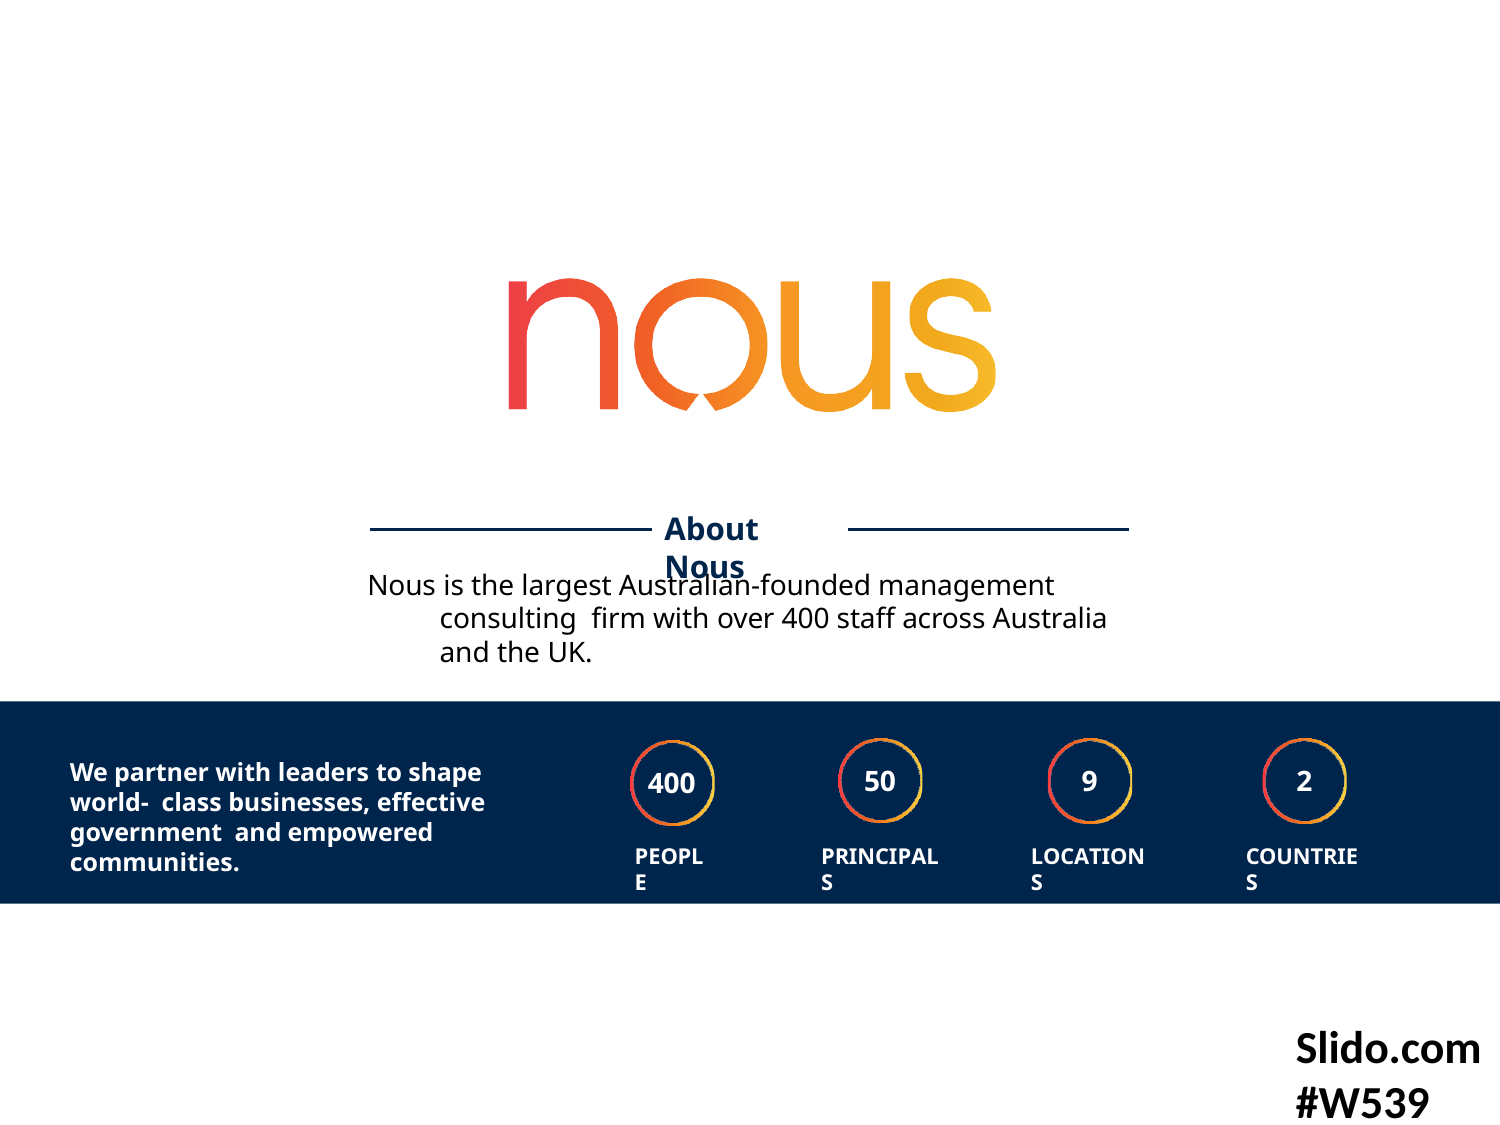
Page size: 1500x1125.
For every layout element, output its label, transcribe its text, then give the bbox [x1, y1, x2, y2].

text_box Nous is the largest Australian-founded management consulting firm with over 400 staff across Australia and the UK. [365, 565, 662, 669]
text_box [0, 701, 1500, 904]
text_box Nous is the largest Australian-founded management consulting firm with over 400 staff across Australia and the UK. [837, 565, 1134, 669]
text_box 9 [1080, 762, 1100, 798]
text_box We partner with leaders to shape world- class businesses, effective government and empowered communities. [68, 754, 529, 877]
text_box PEOPLE [633, 841, 712, 895]
text_box COUNTRIES [1244, 840, 1366, 895]
text_box [838, 738, 923, 823]
title About Nous [662, 507, 837, 698]
text_box [630, 740, 715, 826]
text_box PRINCIPALS [819, 841, 942, 895]
text_box [508, 278, 996, 412]
text_box Slido.com #W539 [1281, 1010, 1500, 1125]
text_box 400 [646, 763, 698, 799]
text_box LOCATIONS [1029, 841, 1151, 895]
text_box 50 [862, 761, 898, 797]
text_box 2 [1294, 762, 1315, 798]
text_box [1047, 738, 1133, 824]
text_box [1262, 738, 1347, 824]
